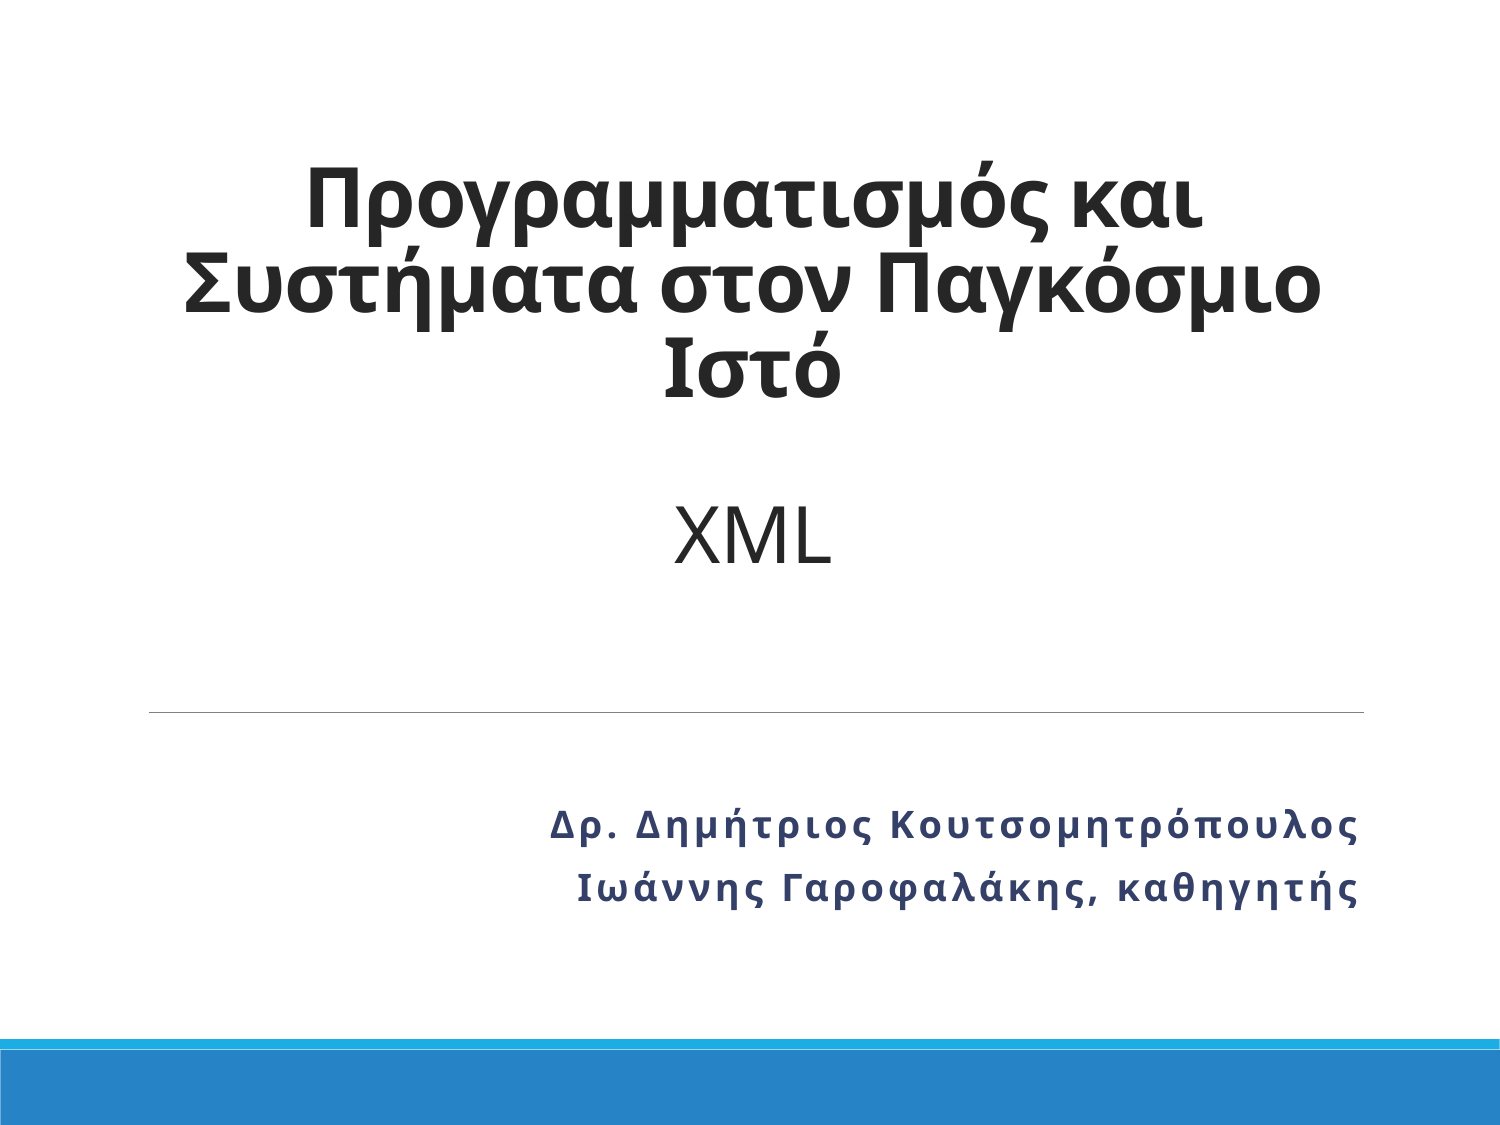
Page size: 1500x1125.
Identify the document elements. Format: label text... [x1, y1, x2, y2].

title Προγραμματισμός και Συστήματα στον Παγκόσμιο Ιστό XML [135, 124, 1373, 710]
subtitle Δρ. Δημήτριος Κουτσομητρόπουλος Ιωάννης Γαροφαλάκης, καθηγητής [135, 730, 1373, 919]
